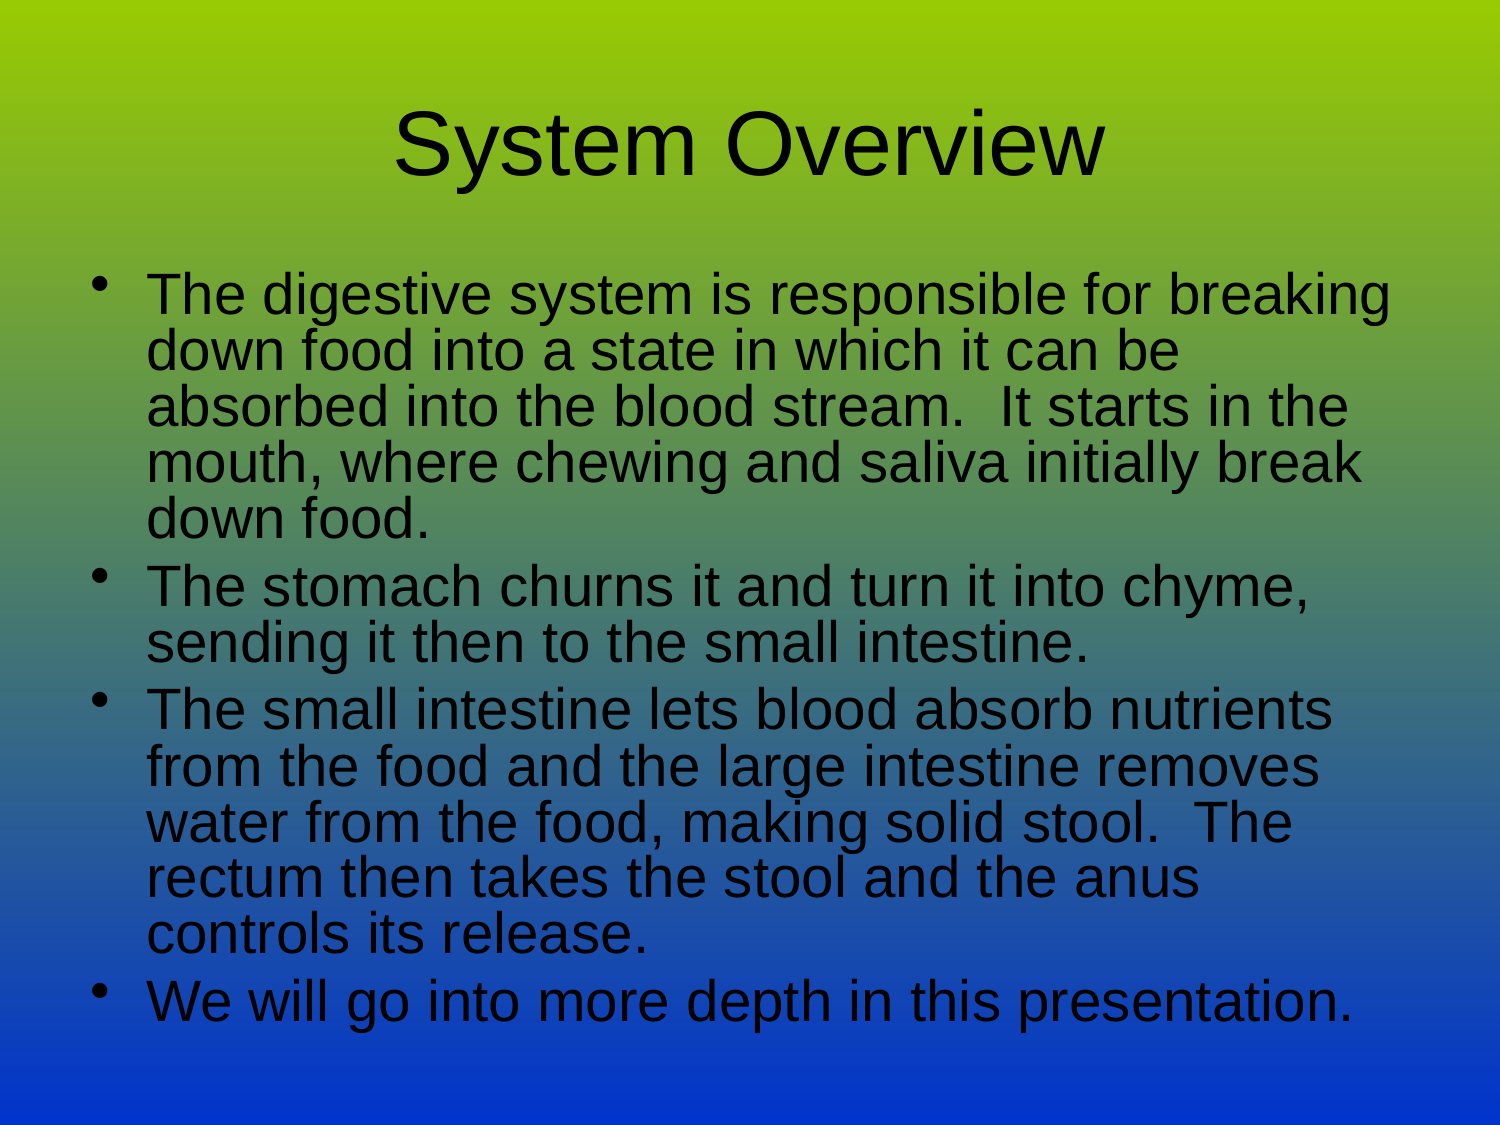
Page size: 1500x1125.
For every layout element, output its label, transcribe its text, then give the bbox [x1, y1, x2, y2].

list The digestive system is responsible for breaking down food into a state in which it can be absorbed into the blood stream. It starts in the mouth, where chewing and saliva initially break down food. The stomach churns it and turn it into chyme, sending it then to the small intestine. The small intestine lets blood absorb nutrients from the food and the large intestine removes water from the food, making solid stool. The rectum then takes the stool and the anus controls its release. We will go into more depth in this presentation. [74, 262, 1426, 1006]
title System Overview [74, 44, 1426, 233]
